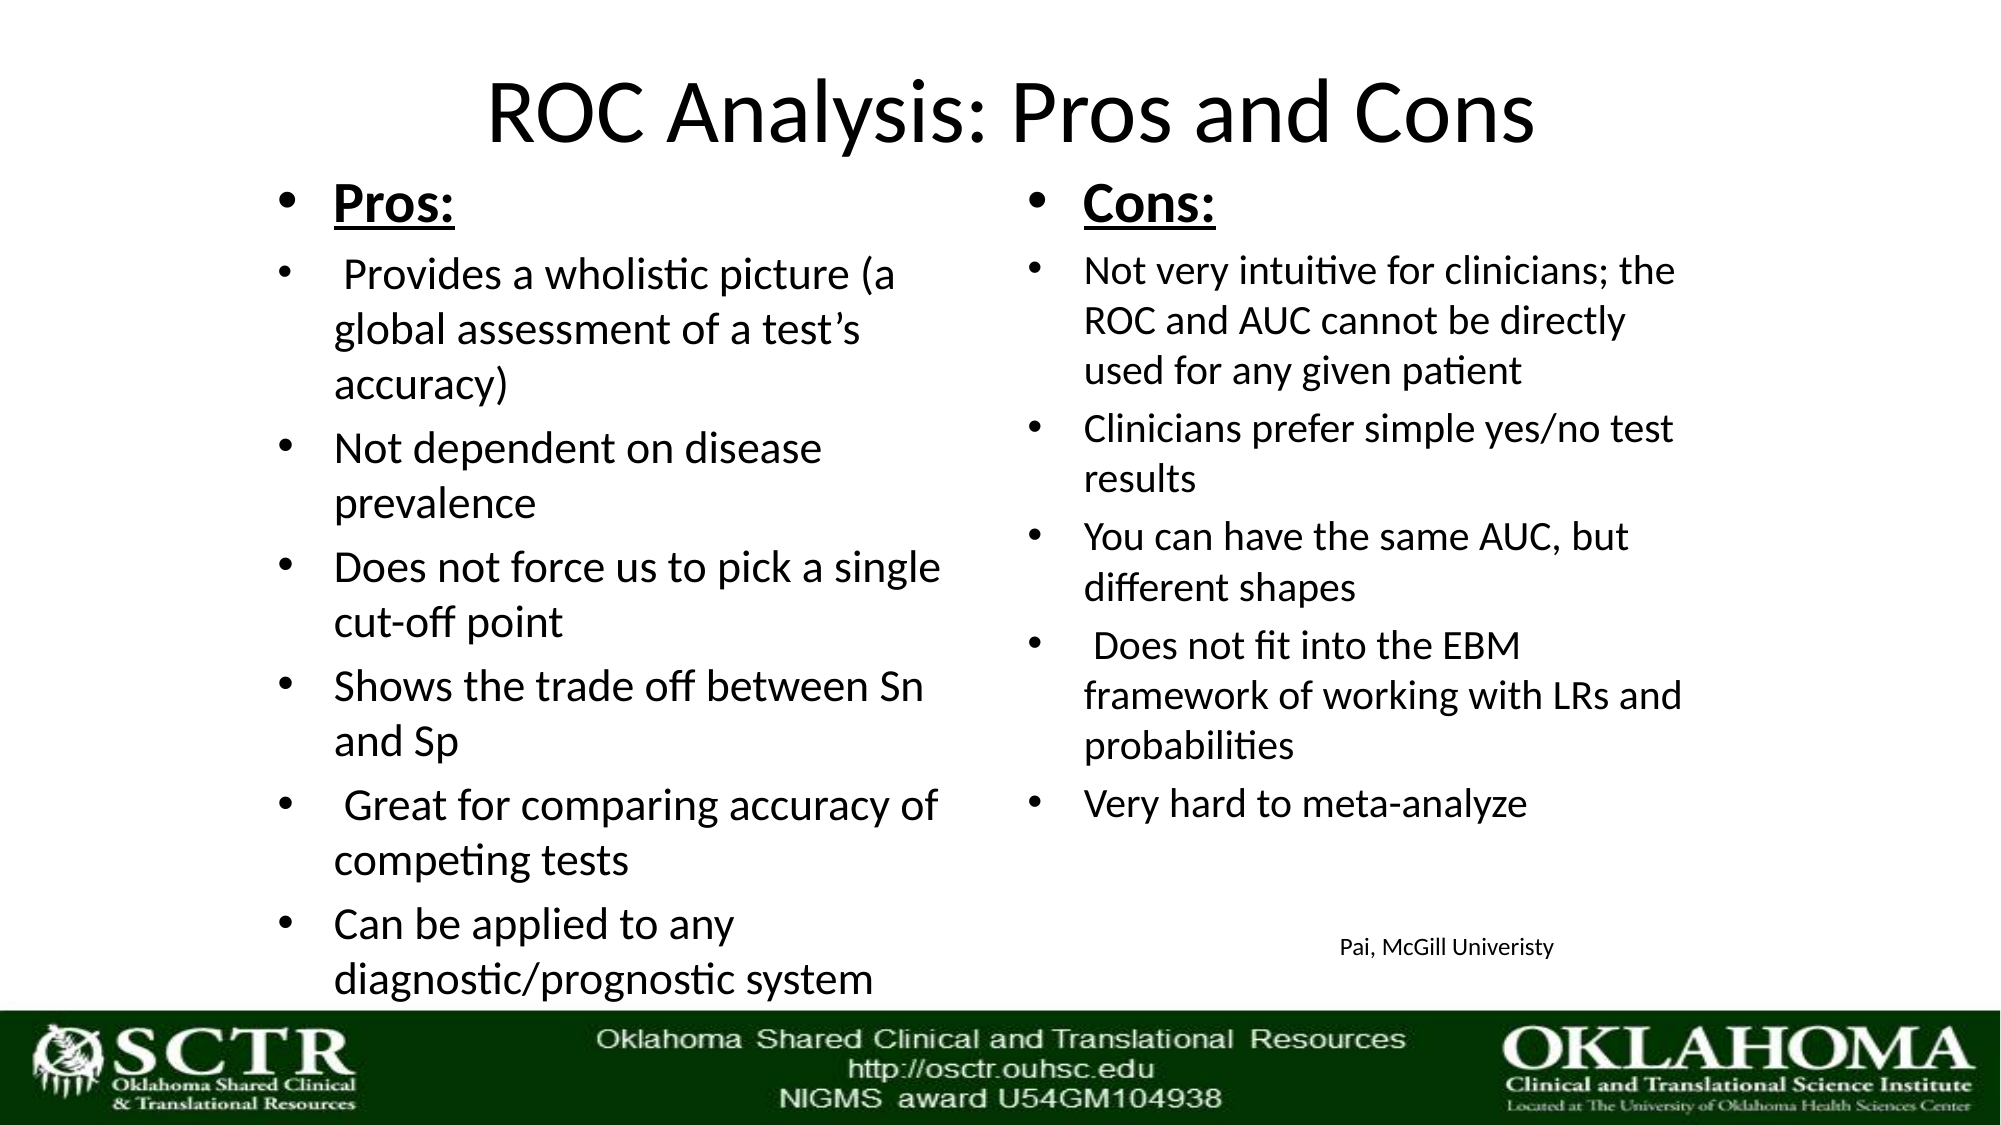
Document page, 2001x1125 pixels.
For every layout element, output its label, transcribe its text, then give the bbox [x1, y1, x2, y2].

list Pros: Provides a wholistic picture (a global assessment of a test’s accuracy) Not dependent on disease prevalence Does not force us to pick a single cut-off point Shows the trade off between Sn and Sp Great for comparing accuracy of competing tests Can be applied to any diagnostic/prognostic system [262, 156, 1013, 1032]
picture [0, 0, 2001, 1125]
title ROC Analysis: Pros and Cons [112, 12, 1913, 200]
text_box Pai, McGill Univeristy [1325, 923, 1725, 968]
list Cons: Not very intuitive for clinicians; the ROC and AUC cannot be directly used for any given patient Clinicians prefer simple yes/no test results You can have the same AUC, but different shapes Does not fit into the EBM framework of working with LRs and probabilities Very hard to meta-analyze [1012, 156, 1725, 982]
